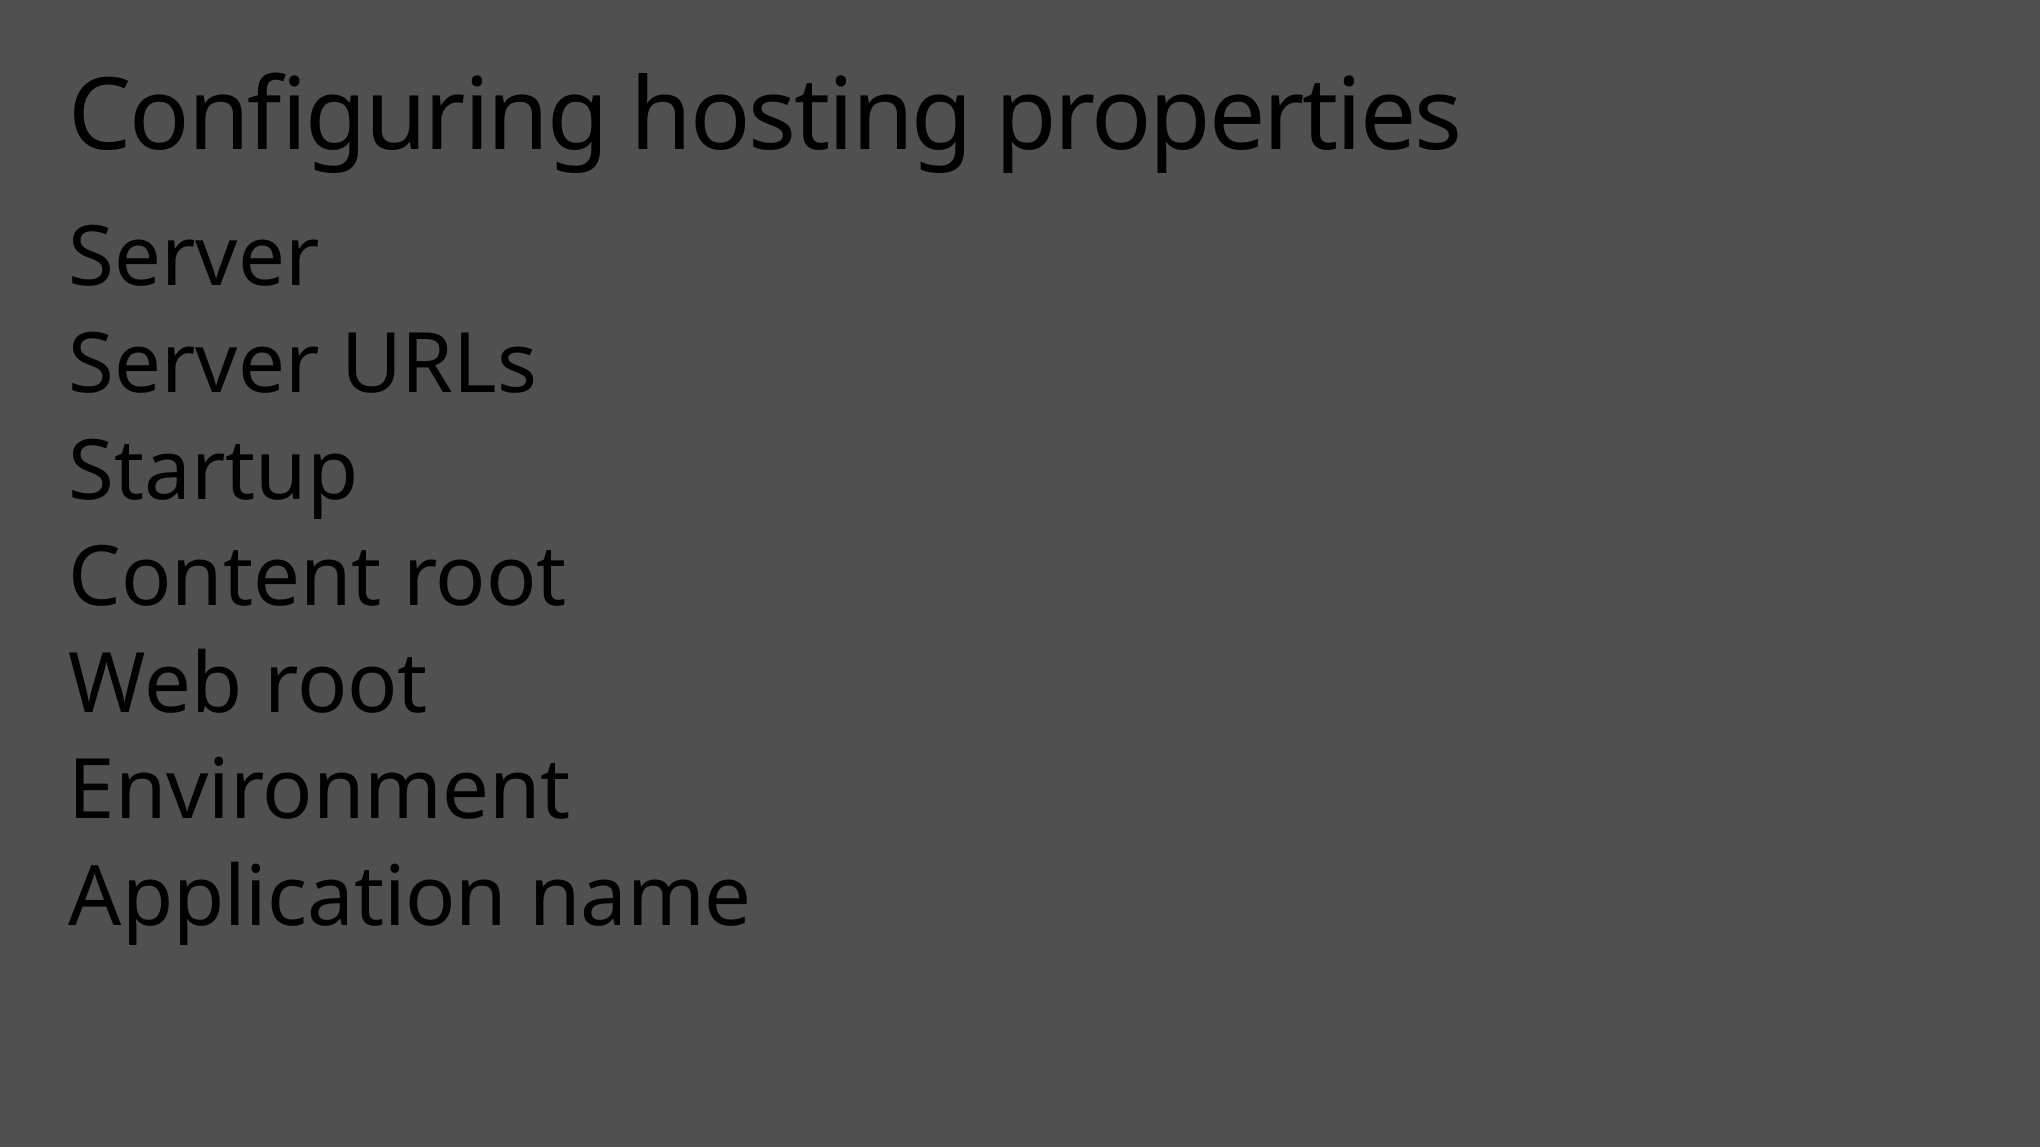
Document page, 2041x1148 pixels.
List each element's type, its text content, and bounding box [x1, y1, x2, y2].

title Configuring hosting properties [45, 48, 1996, 198]
list Server Server URLs Startup Content root Web root Environment Application name [45, 198, 1996, 1098]
